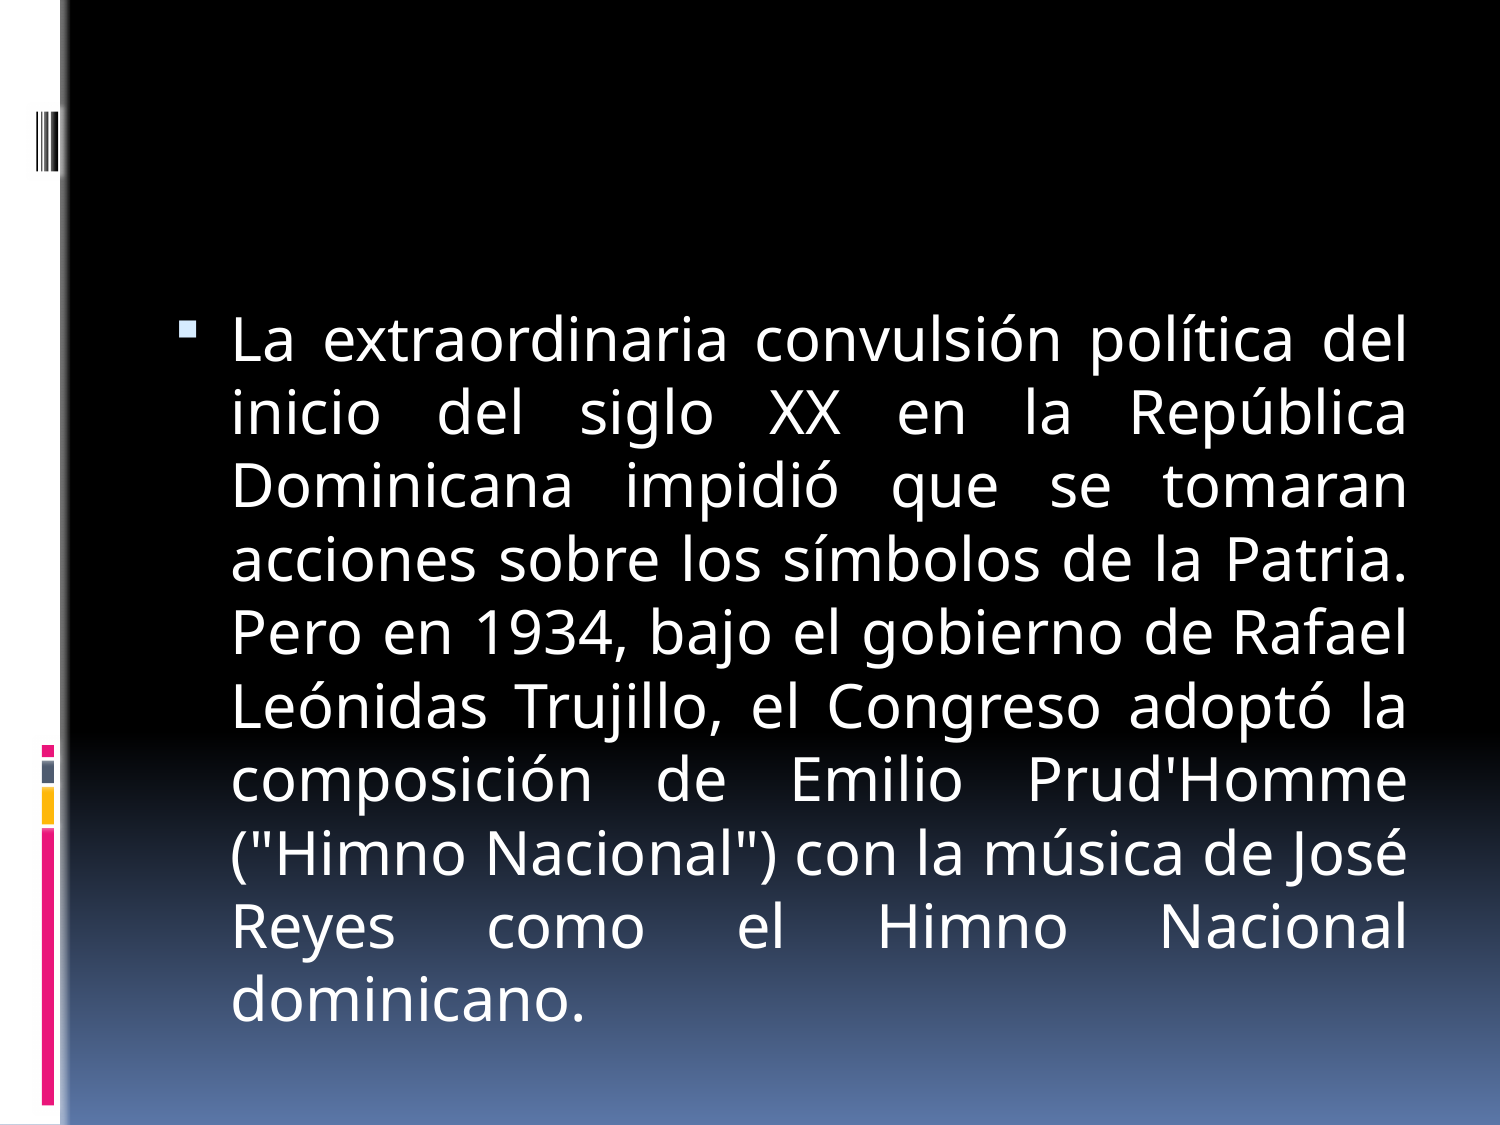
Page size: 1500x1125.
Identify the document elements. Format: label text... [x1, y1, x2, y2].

list La extraordinaria convulsión política del inicio del siglo XX en la República Dominicana impidió que se tomaran acciones sobre los símbolos de la Patria. Pero en 1934, bajo el gobierno de Rafael Leónidas Trujillo, el Congreso adoptó la composición de Emilio Prud'Homme ("Himno Nacional") con la música de José Reyes como el Himno Nacional dominicano. [150, 292, 1425, 1043]
